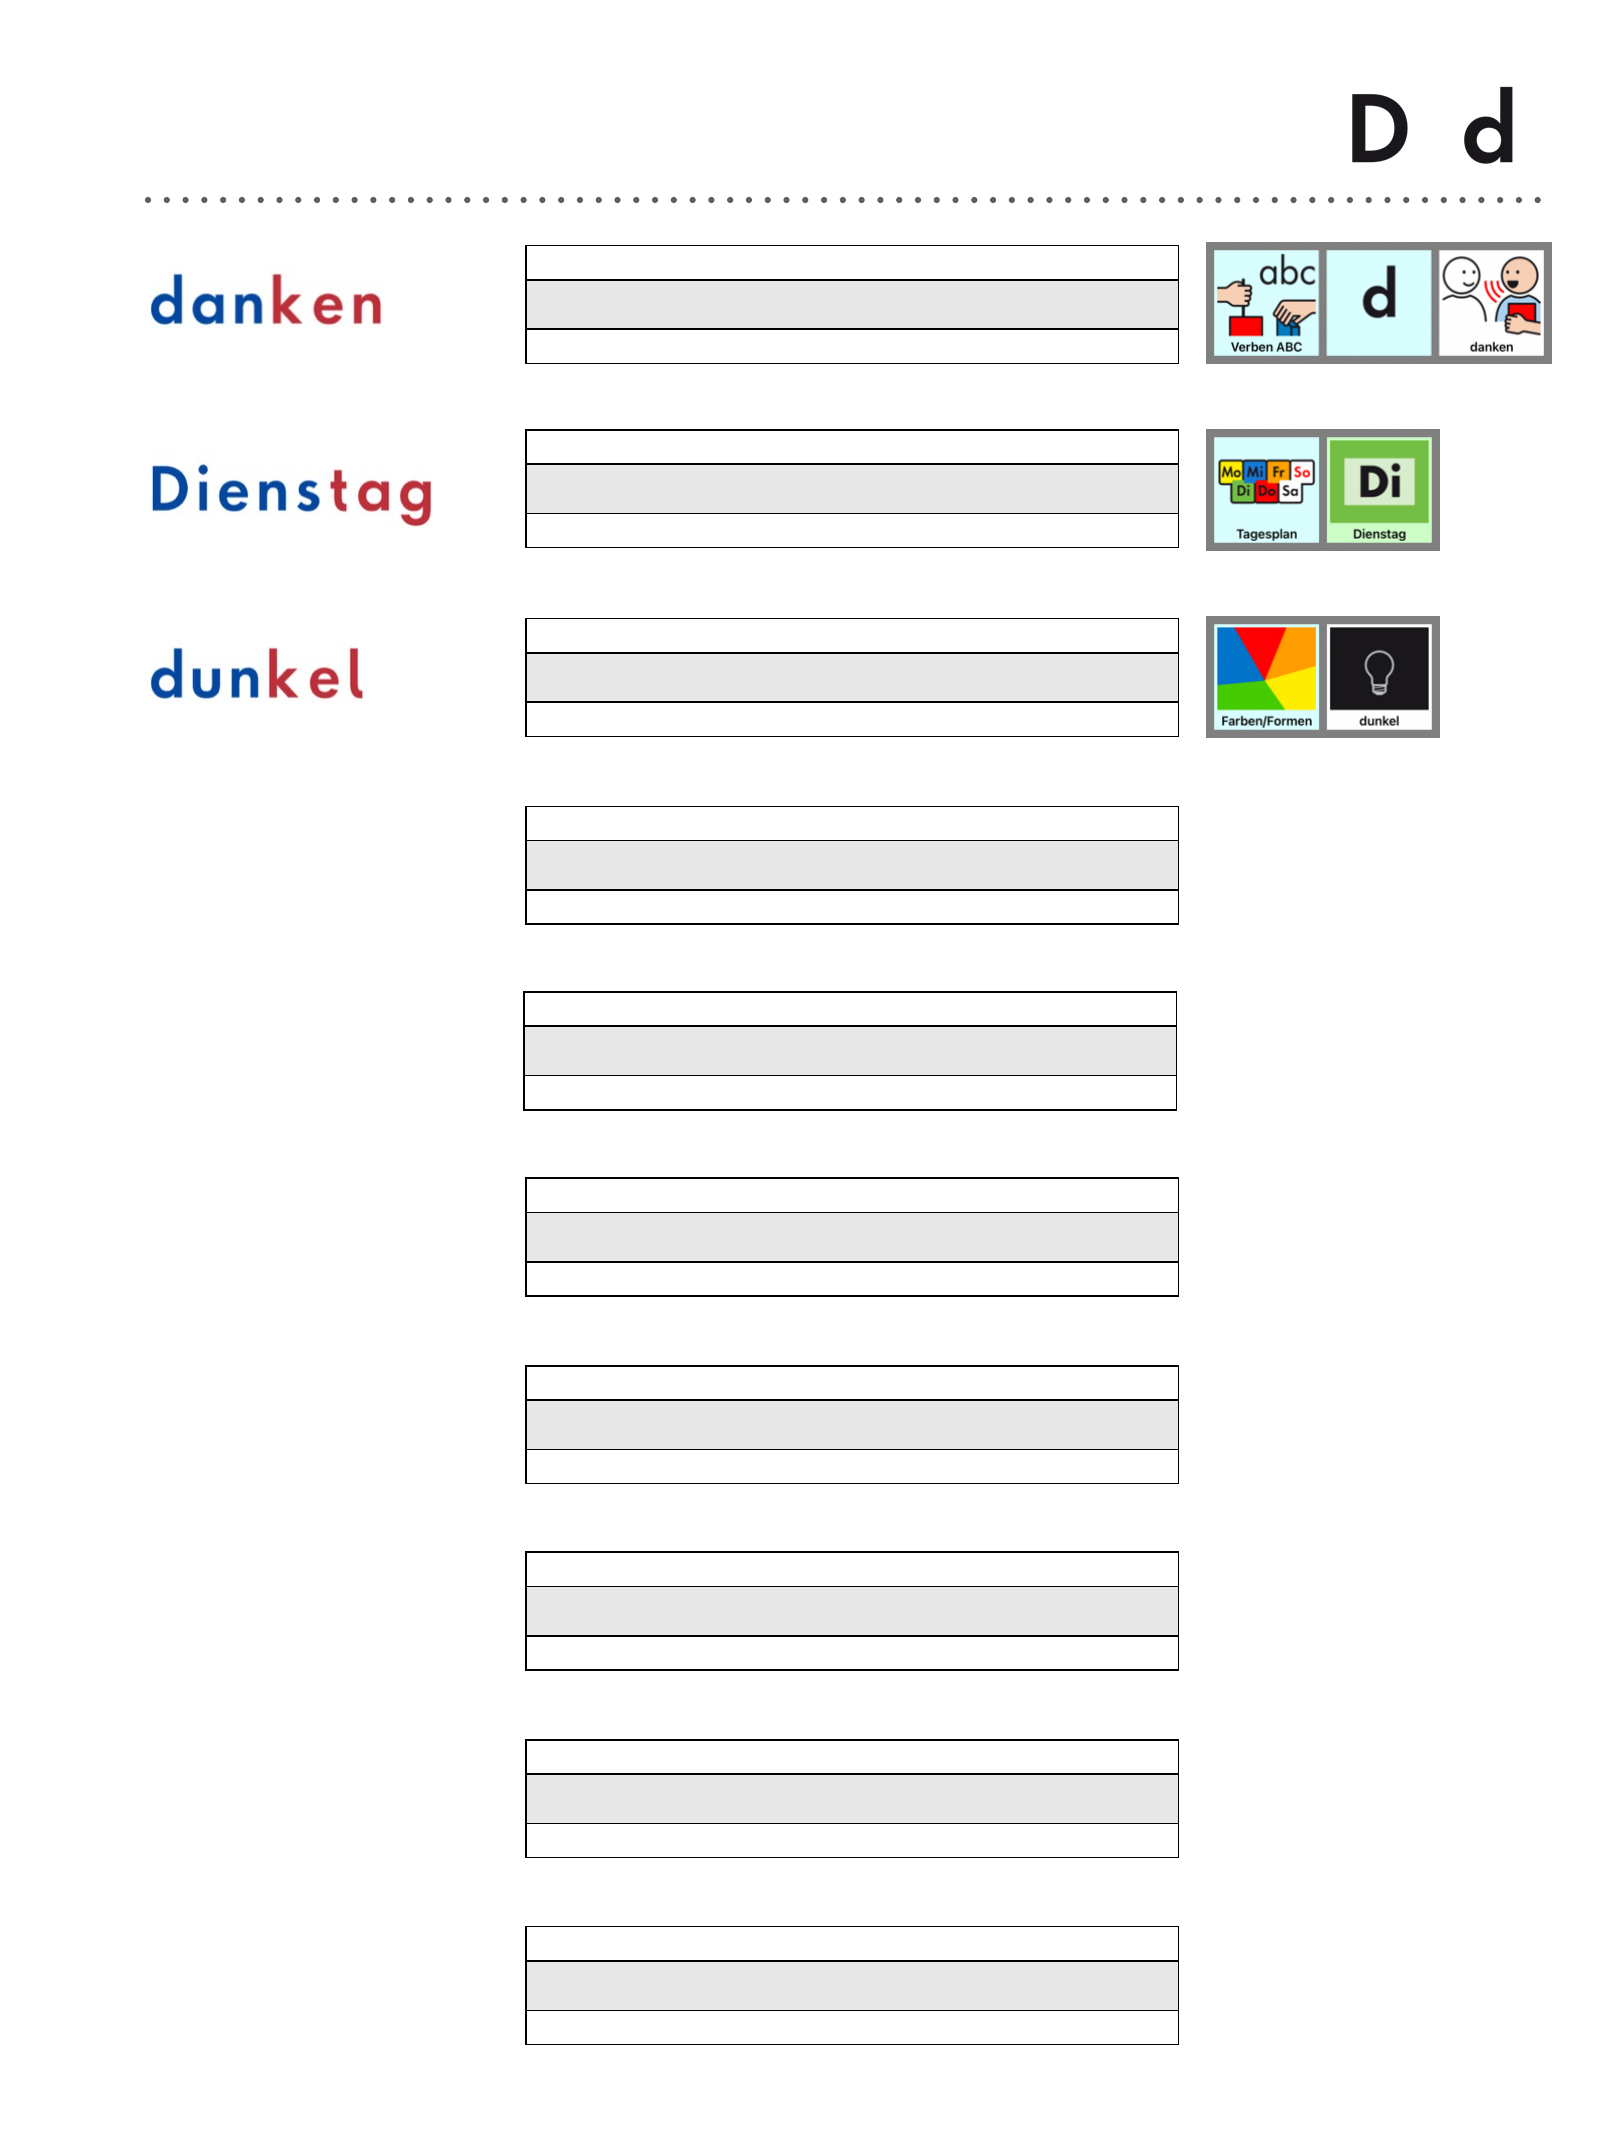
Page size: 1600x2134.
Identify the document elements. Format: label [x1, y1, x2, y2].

text_box [525, 1551, 1179, 1671]
text_box [525, 806, 1179, 925]
text_box [525, 1926, 1179, 2045]
picture [1306, 69, 1562, 191]
picture [1205, 242, 1552, 364]
text_box [523, 991, 1177, 1111]
picture [1206, 429, 1440, 551]
text_box [525, 245, 1179, 364]
picture [1206, 616, 1440, 738]
picture [149, 451, 434, 529]
text_box [525, 618, 1179, 737]
text_box [525, 1739, 1179, 1858]
picture [149, 264, 384, 342]
text_box [525, 1365, 1179, 1484]
text_box [525, 1177, 1179, 1297]
picture [150, 638, 367, 716]
text_box [525, 429, 1179, 548]
